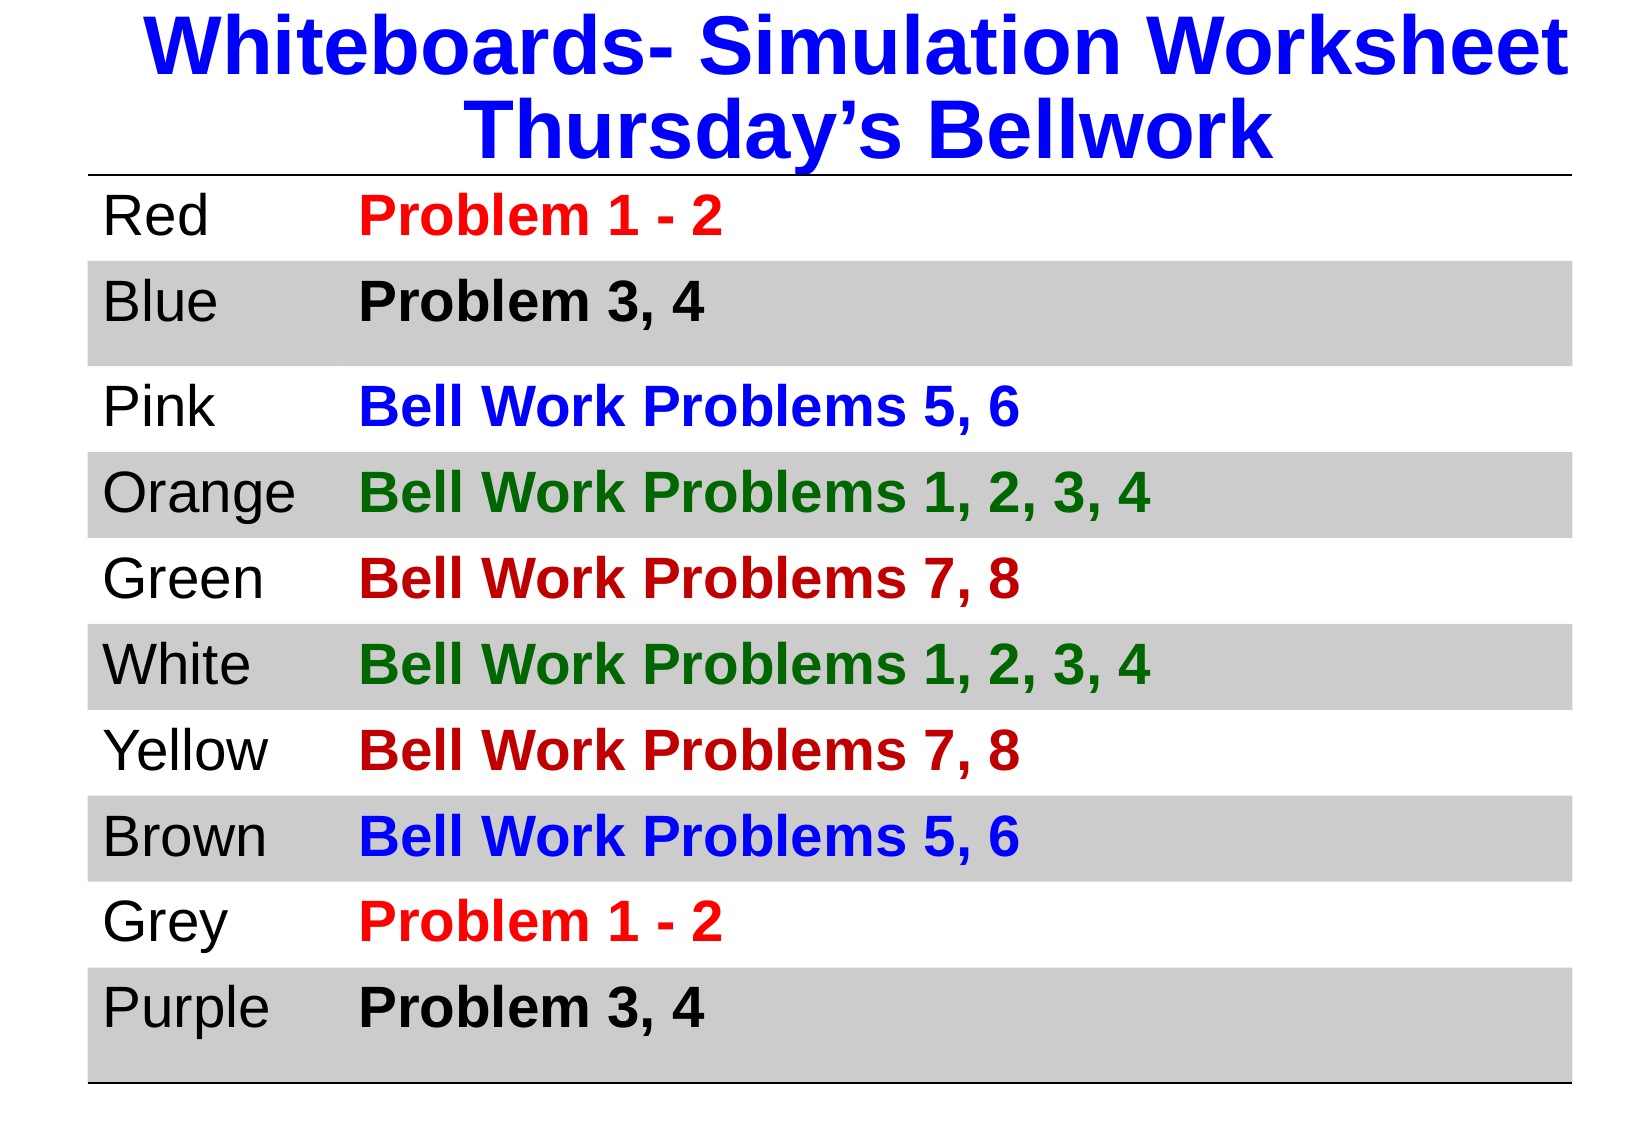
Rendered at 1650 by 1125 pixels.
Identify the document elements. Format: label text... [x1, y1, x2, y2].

table_cell White [88, 624, 343, 710]
table_cell Orange [88, 452, 343, 538]
table_cell Green [88, 538, 343, 624]
table_cell Bell Work Problems 1, 2, 3, 4 [343, 624, 1572, 710]
table_cell Bell Work Problems 1, 2, 3, 4 [343, 452, 1572, 538]
table_header Red [88, 176, 343, 261]
title Whiteboards- Simulation Worksheet Thursday’s Bellwork [87, 37, 1650, 146]
table_cell Purple [88, 968, 343, 1082]
table_cell Bell Work Problems 5, 6 [343, 366, 1572, 452]
table_cell Problem 3, 4 [343, 261, 1572, 366]
table_cell Bell Work Problems 5, 6 [343, 796, 1572, 882]
table_cell Pink [88, 366, 343, 452]
table_cell Brown [88, 796, 343, 882]
table_cell Problem 1 - 2 [343, 882, 1572, 968]
table_cell Bell Work Problems 7, 8 [343, 538, 1572, 624]
table_cell Blue [88, 261, 343, 366]
table_cell Grey [88, 882, 343, 968]
table_header Problem 1 - 2 [343, 176, 1572, 261]
table_cell Yellow [88, 710, 343, 796]
table_cell Problem 3, 4 [343, 968, 1572, 1082]
table_cell Bell Work Problems 7, 8 [343, 710, 1572, 796]
